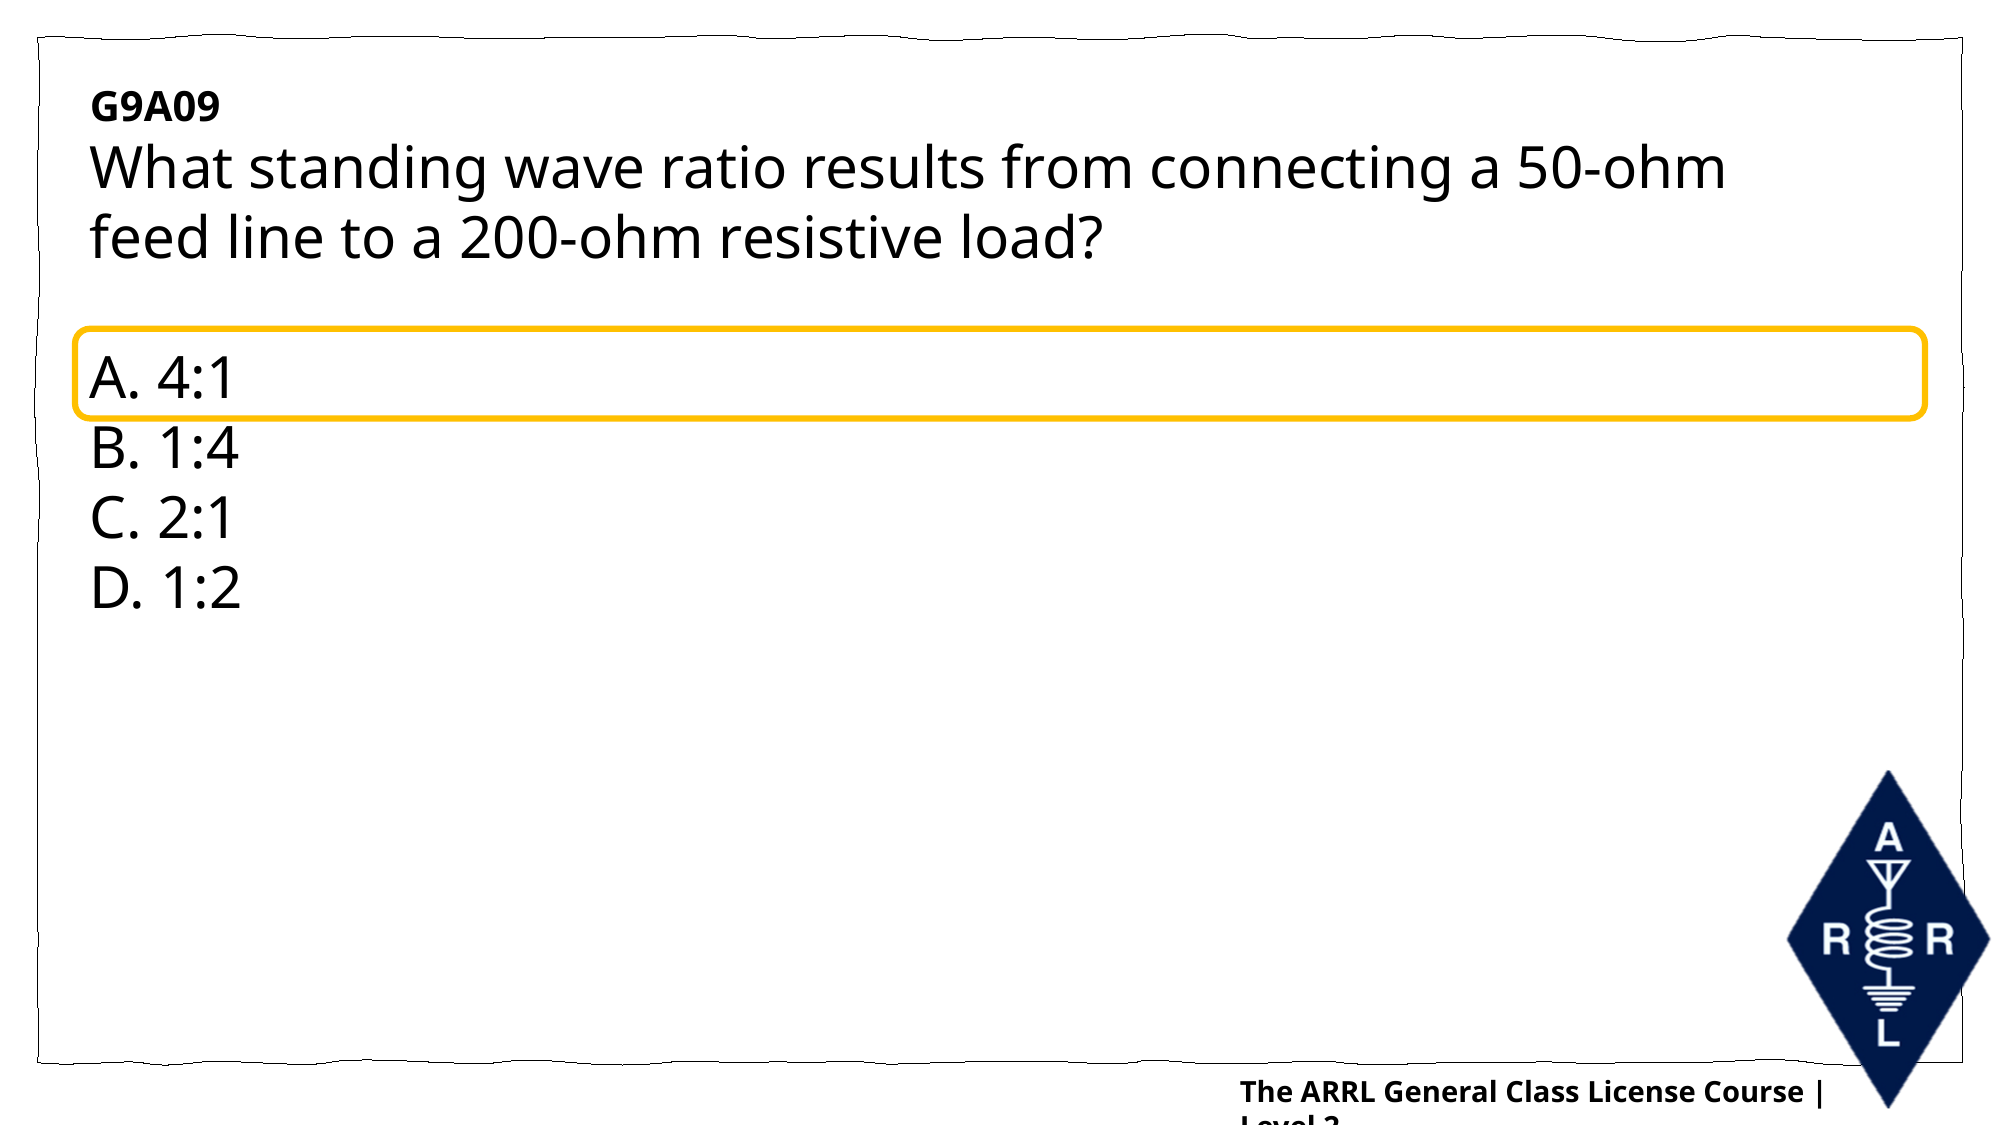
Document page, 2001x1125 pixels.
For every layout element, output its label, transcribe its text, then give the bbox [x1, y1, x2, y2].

text_box G9A09 What standing wave ratio results from connecting a 50-ohm feed line to a 200-ohm resistive load? A. 4:1 B. 1:4 C. 2:1 D. 1:2 [75, 72, 1850, 335]
picture [1773, 752, 1999, 1125]
text_box G9A09 What standing wave ratio results from connecting a 50-ohm feed line to a 200-ohm resistive load? A. 4:1 B. 1:4 C. 2:1 D. 1:2 [75, 412, 1850, 628]
text_box [73, 327, 1927, 420]
